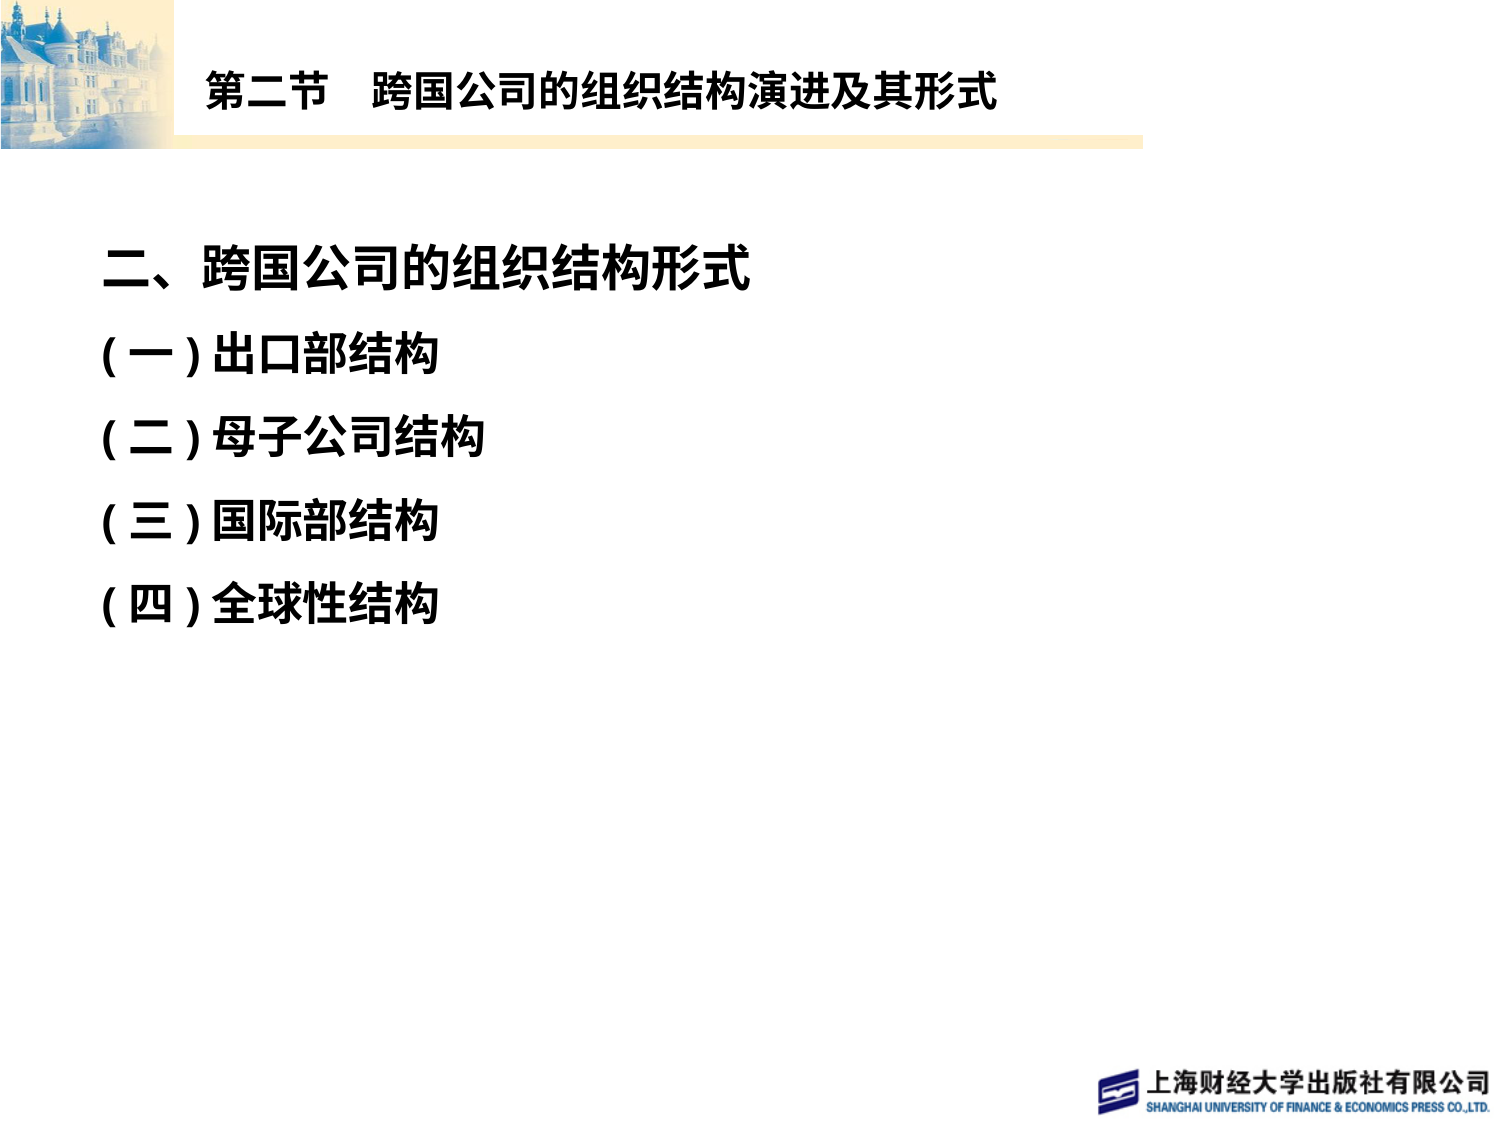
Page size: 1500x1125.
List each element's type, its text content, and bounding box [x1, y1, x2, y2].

title 第二节 跨国公司的组织结构演进及其形式 [189, 36, 1262, 143]
picture [1097, 1065, 1494, 1120]
list 二、跨国公司的组织结构形式 (一)出口部结构 (二)母子公司结构 (三)国际部结构 (四)全球性结构 [86, 207, 1425, 1071]
picture [0, 0, 1143, 149]
